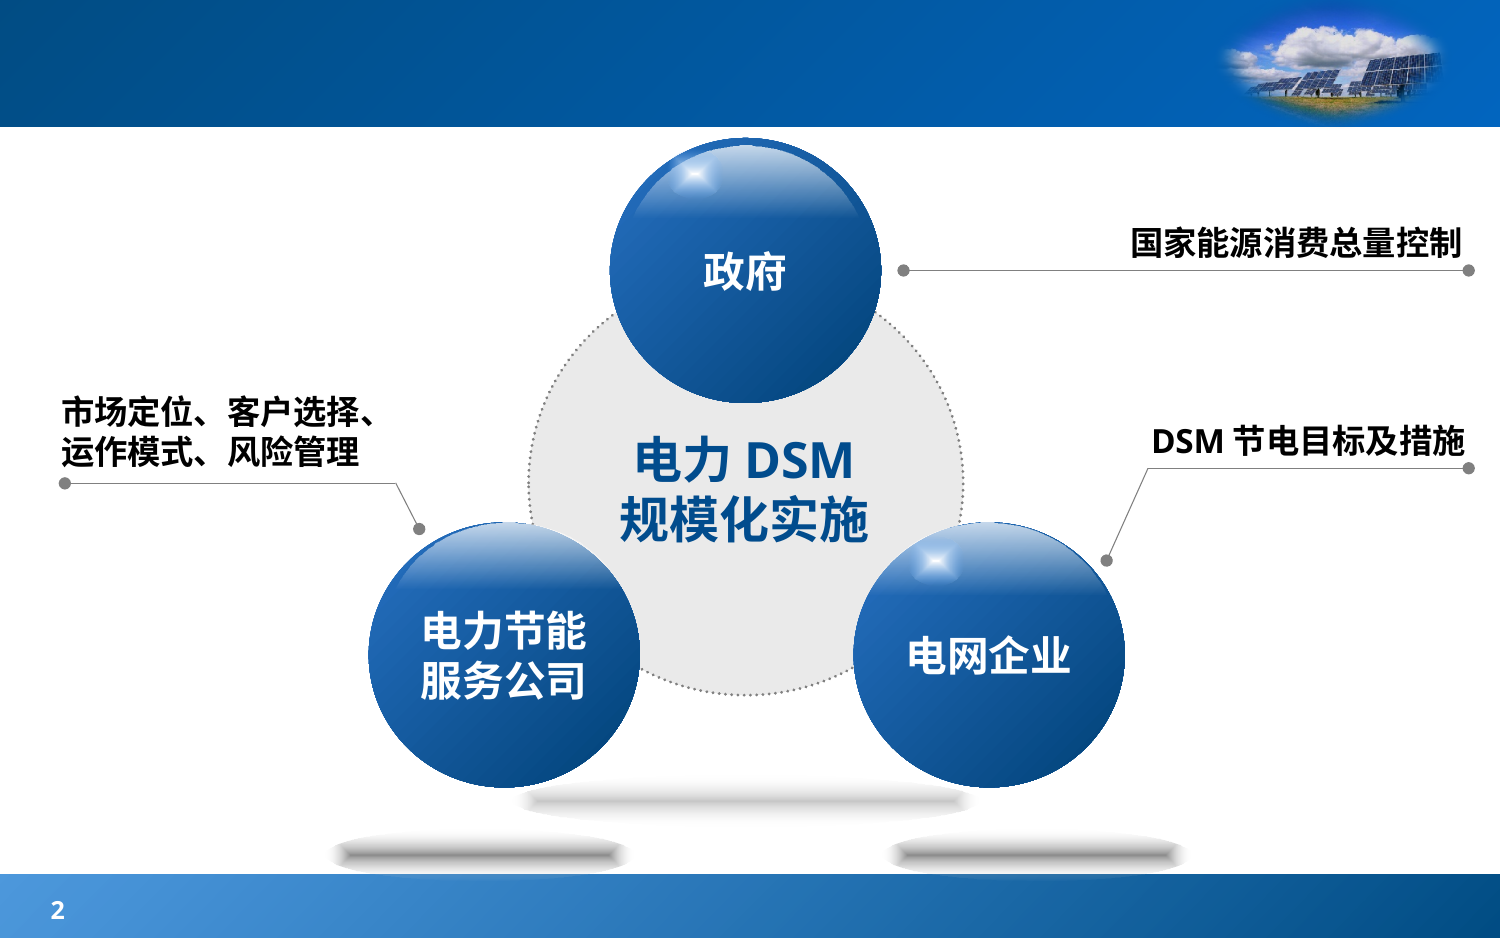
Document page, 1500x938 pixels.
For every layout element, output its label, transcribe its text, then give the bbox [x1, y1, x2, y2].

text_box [395, 482, 420, 530]
picture [1233, 6, 1433, 113]
text_box 市场定位、客户选择、运作模式、风险管理 [46, 383, 319, 479]
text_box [324, 137, 1192, 881]
text_box DSM节电目标及措施 [1196, 413, 1500, 468]
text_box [1106, 467, 1149, 561]
text_box 国家能源消费总量控制 [1196, 215, 1500, 270]
